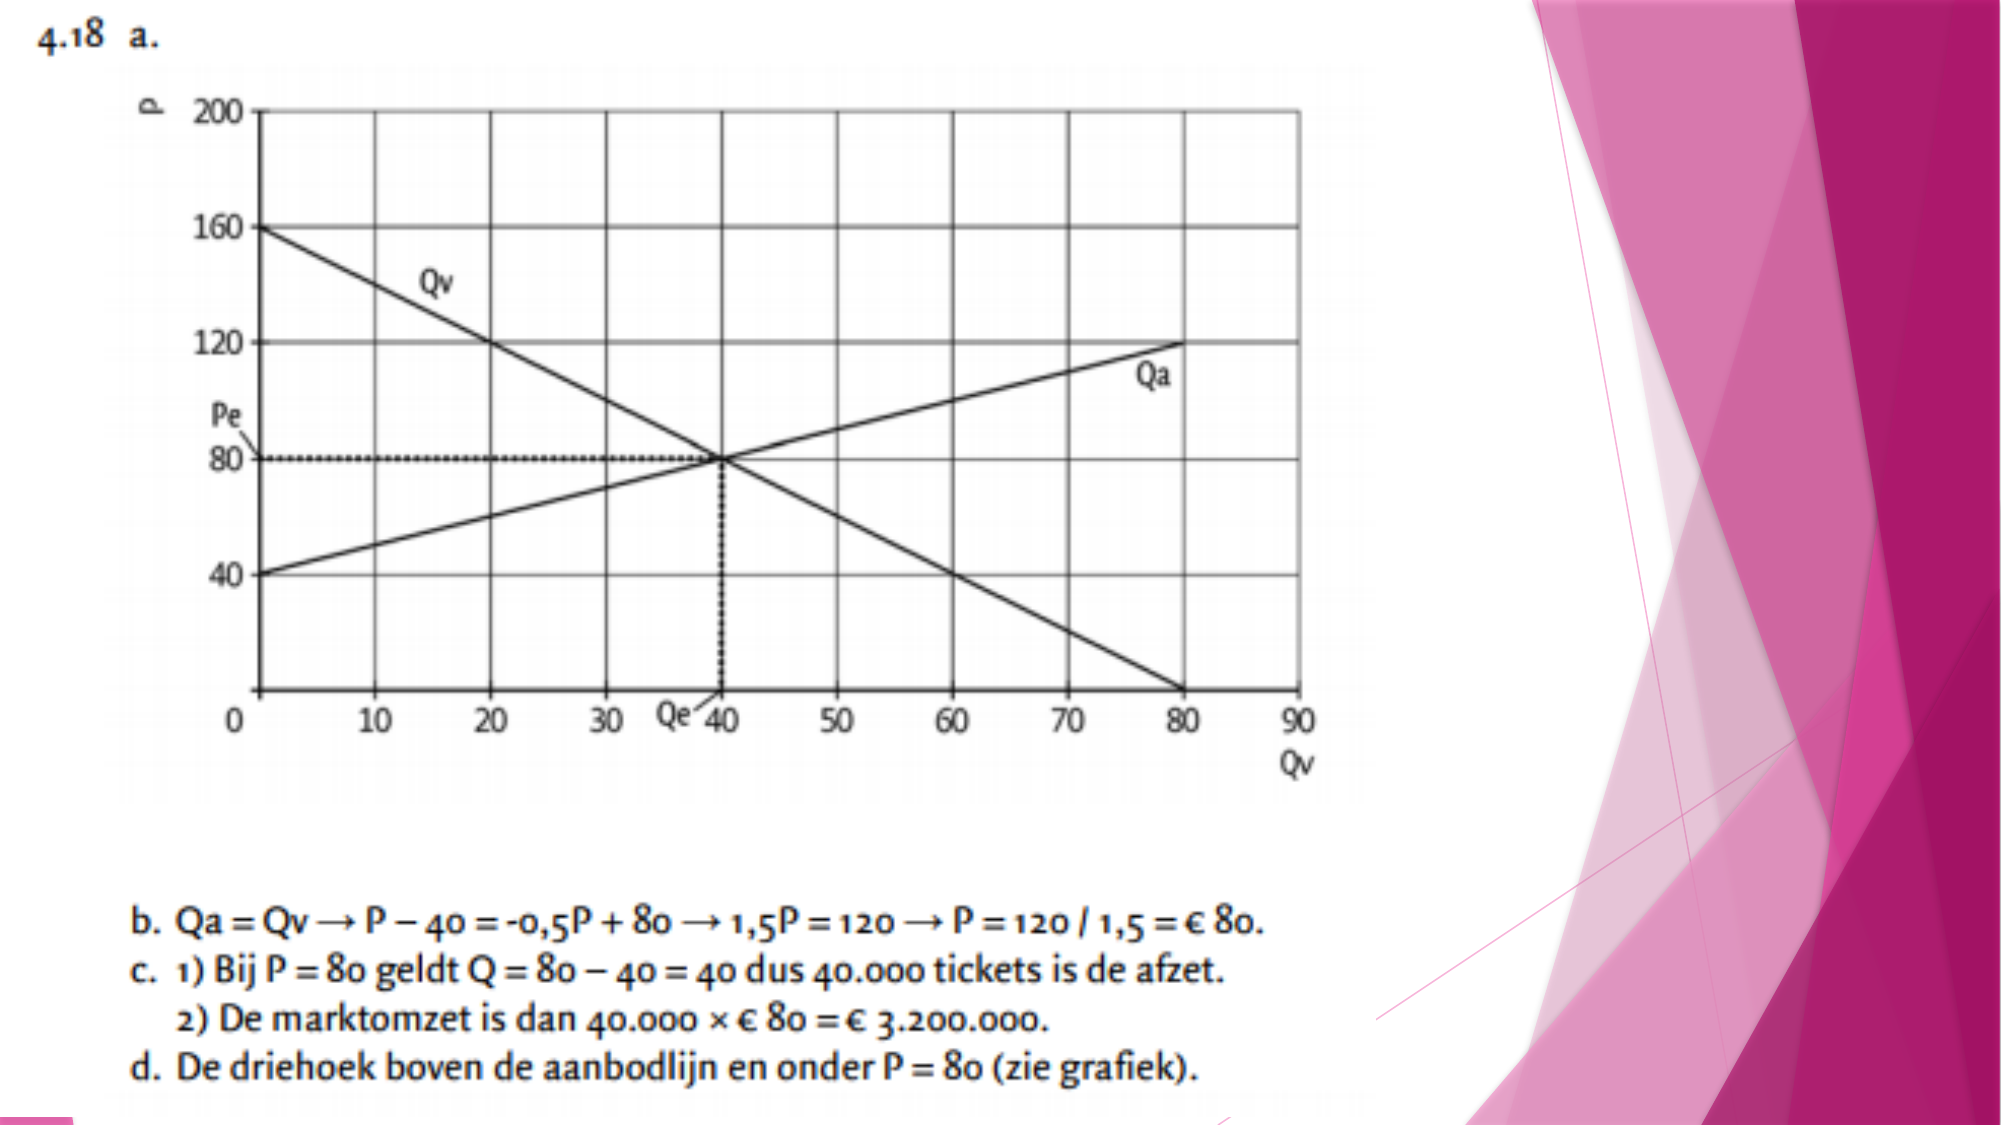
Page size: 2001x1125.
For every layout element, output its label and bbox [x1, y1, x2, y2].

picture [0, 0, 1377, 1118]
